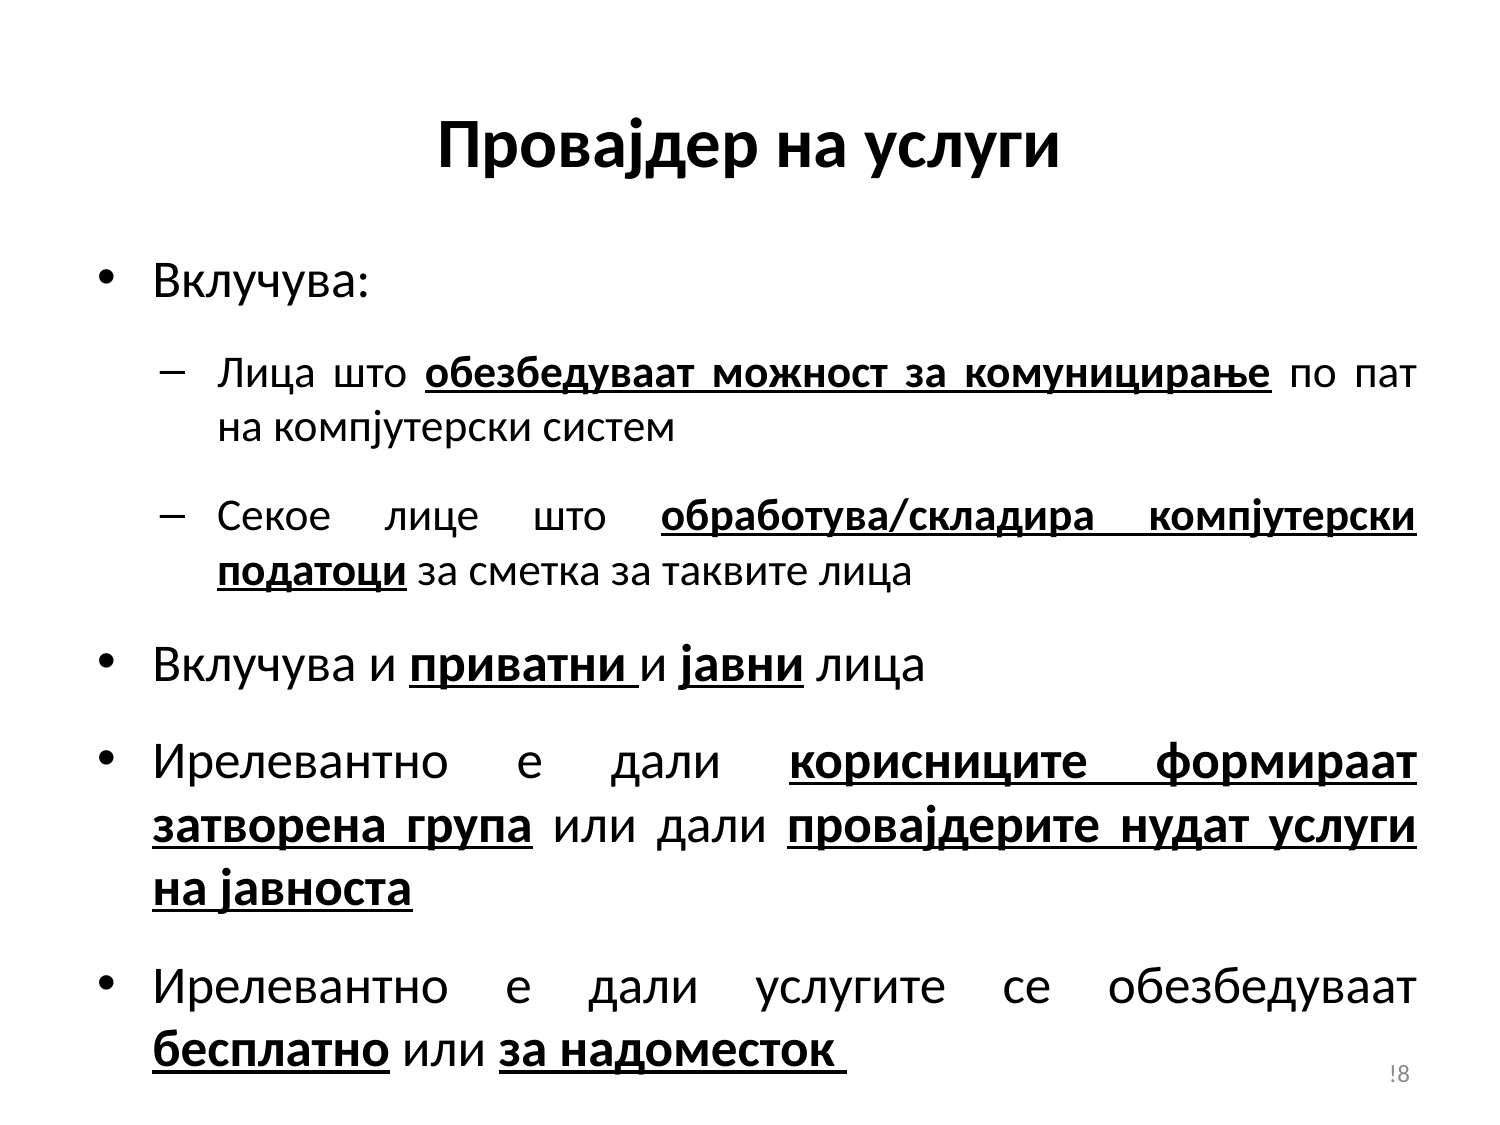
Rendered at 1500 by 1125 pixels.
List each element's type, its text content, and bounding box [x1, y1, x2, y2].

list Вклучува: Лица што обезбедуваат можност за комуницирање по пат на компјутерски систем Секое лице што обработува/складира компјутерски податоци за сметка за таквите лица Вклучува и приватни и јавни лица Ирелевантно е дали корисниците формираат затворена група или дали провајдерите нудат услуги на јавноста Ирелевантно е дали услугите се обезбедуваат бесплатно или за надоместок [81, 236, 1433, 1089]
title Провајдер на услуги [74, 44, 1426, 233]
slide_number !8 [1074, 1042, 1425, 1103]
